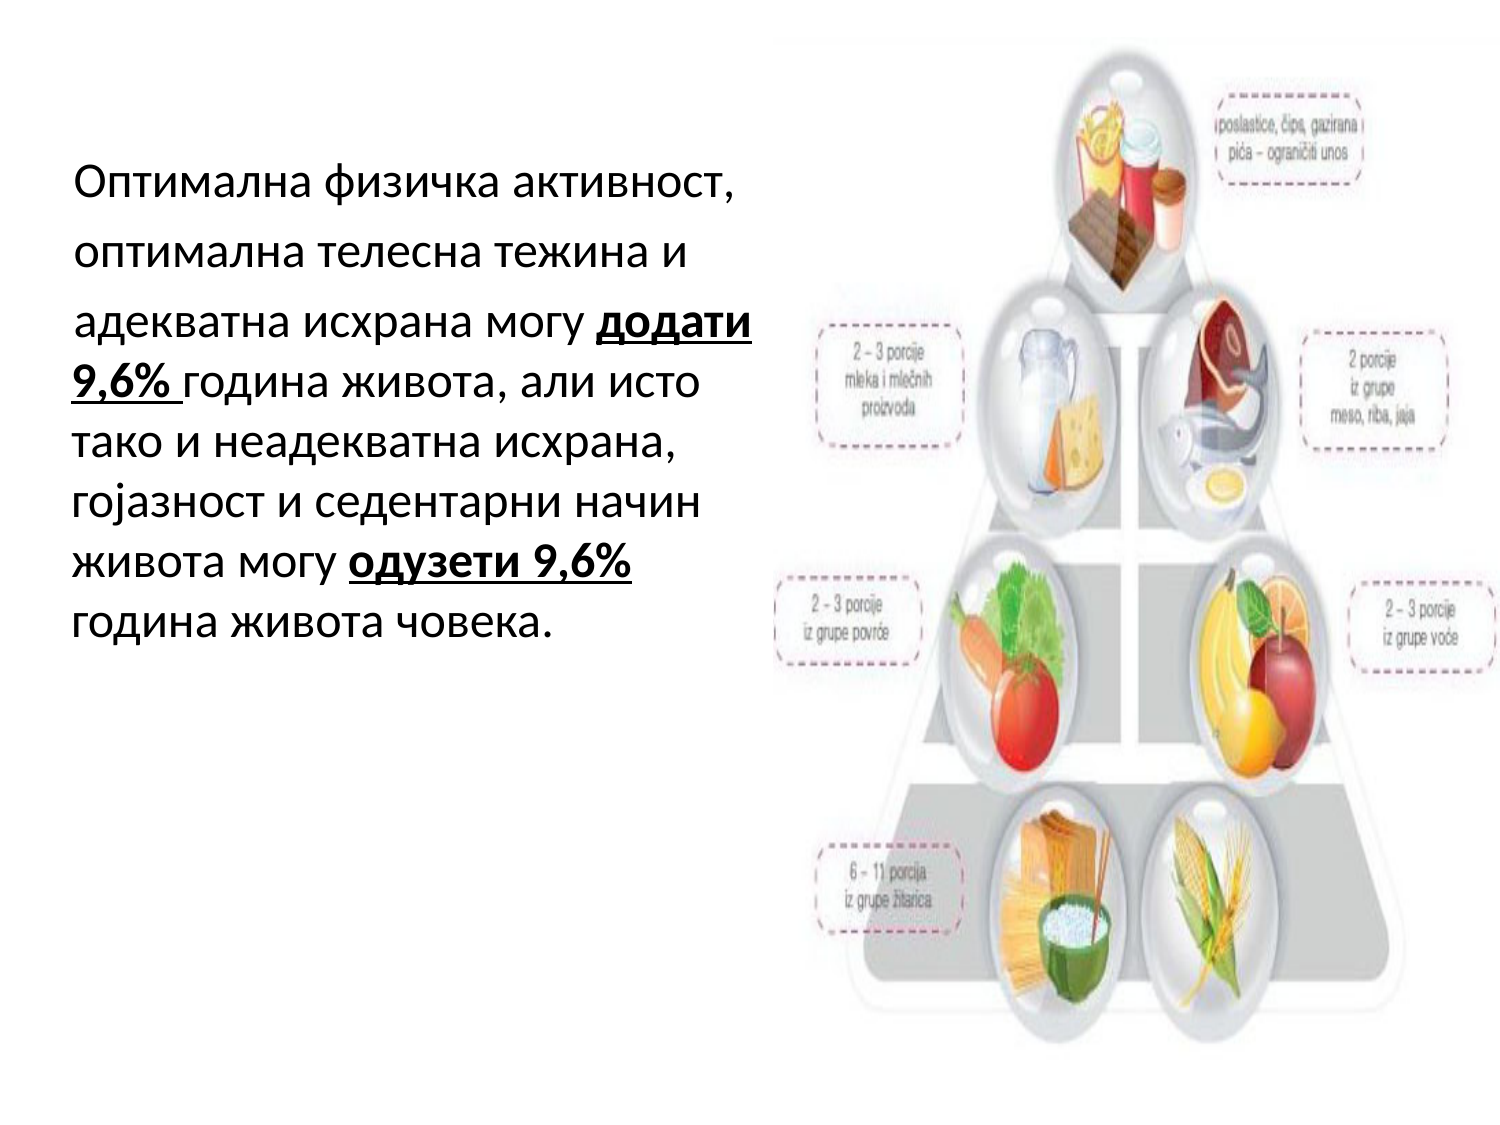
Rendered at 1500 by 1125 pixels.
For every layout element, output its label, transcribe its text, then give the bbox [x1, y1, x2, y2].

picture [773, 37, 1500, 1076]
list Oптимална физичка активност, оптимална телесна тежина и адекватна исхрана могу додати 9,6% година живота, али исто тако и неадекватна исхрана, гојазност и седентарни начин живота могу одузети 9,6% година живота човека. [0, 0, 1500, 1094]
